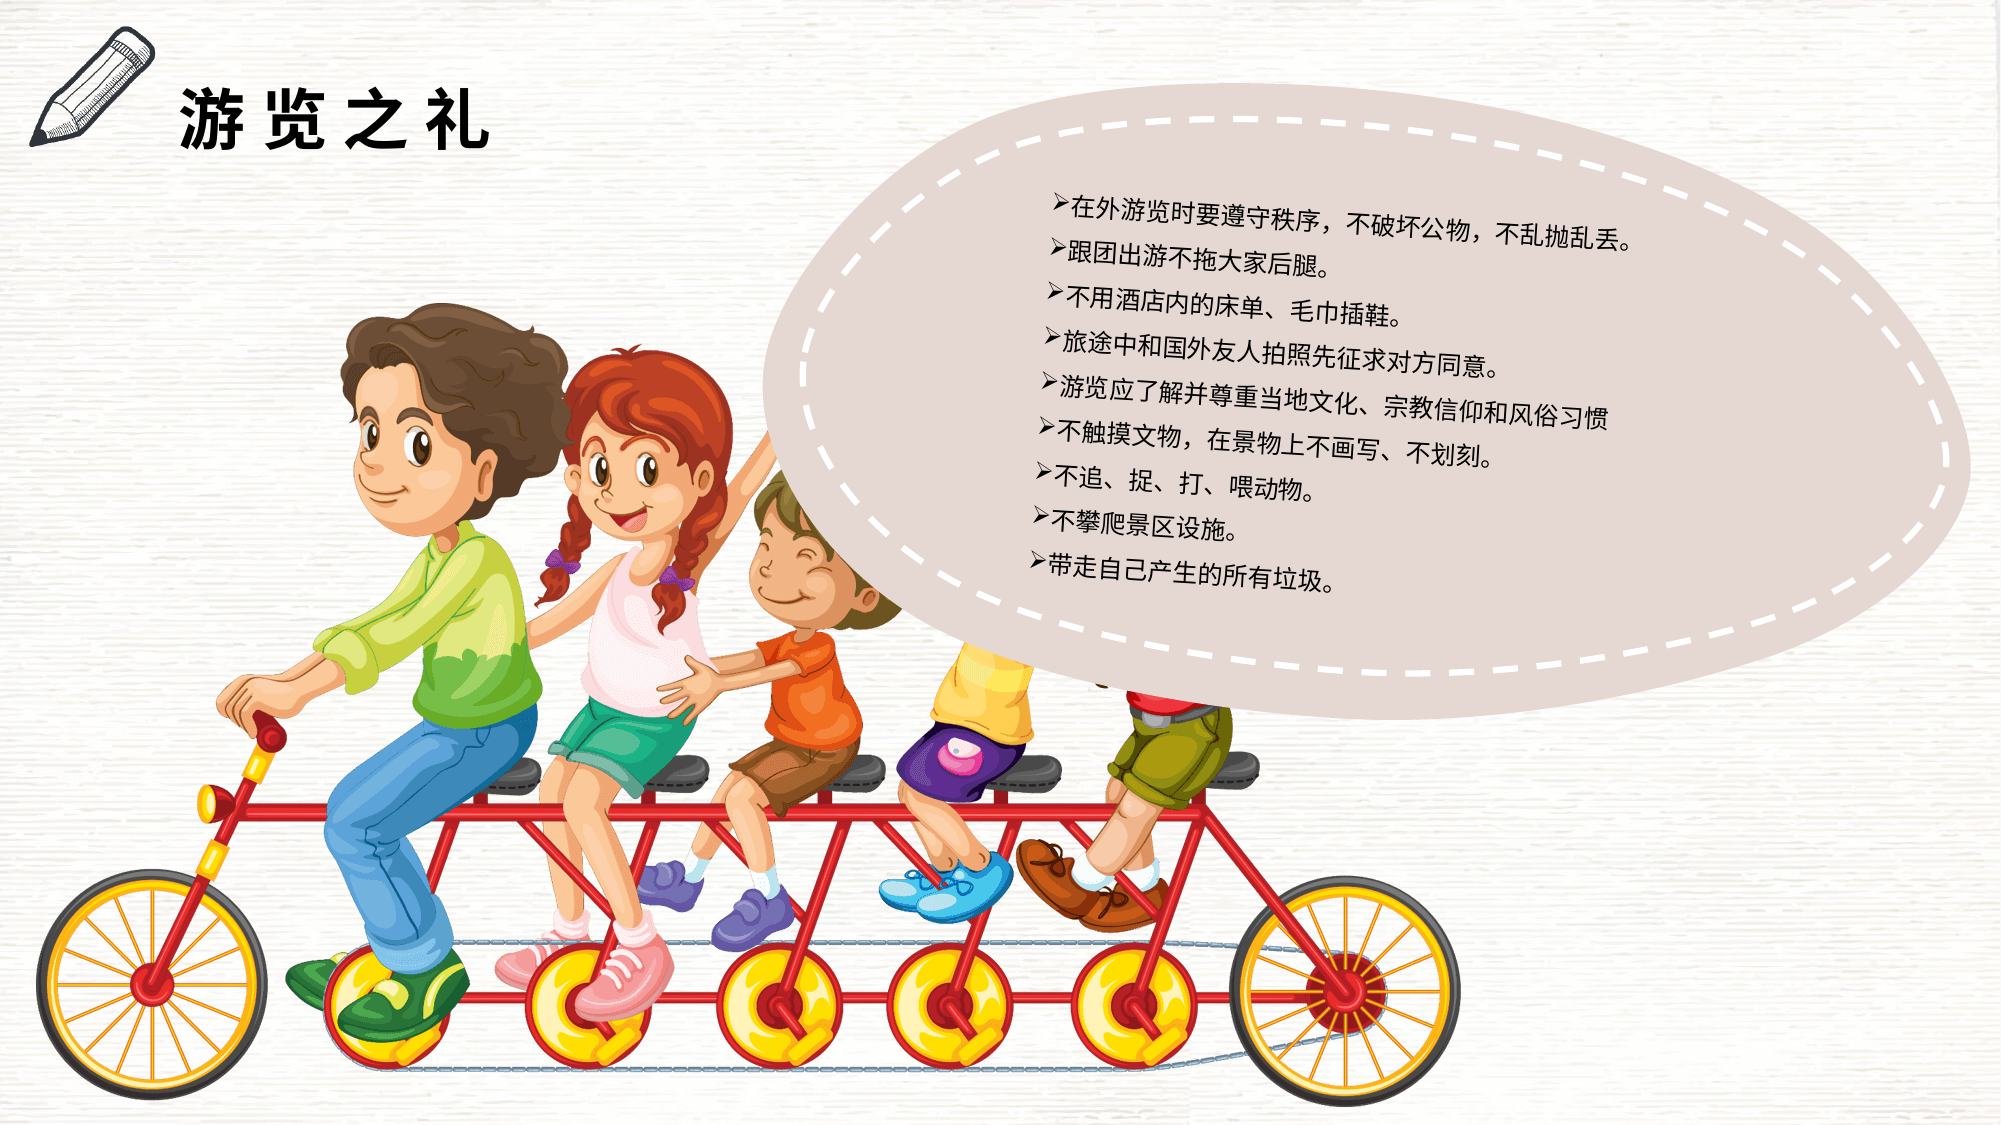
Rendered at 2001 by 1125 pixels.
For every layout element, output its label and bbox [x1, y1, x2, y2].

text_box [763, 91, 1975, 724]
picture [0, 0, 2000, 1125]
